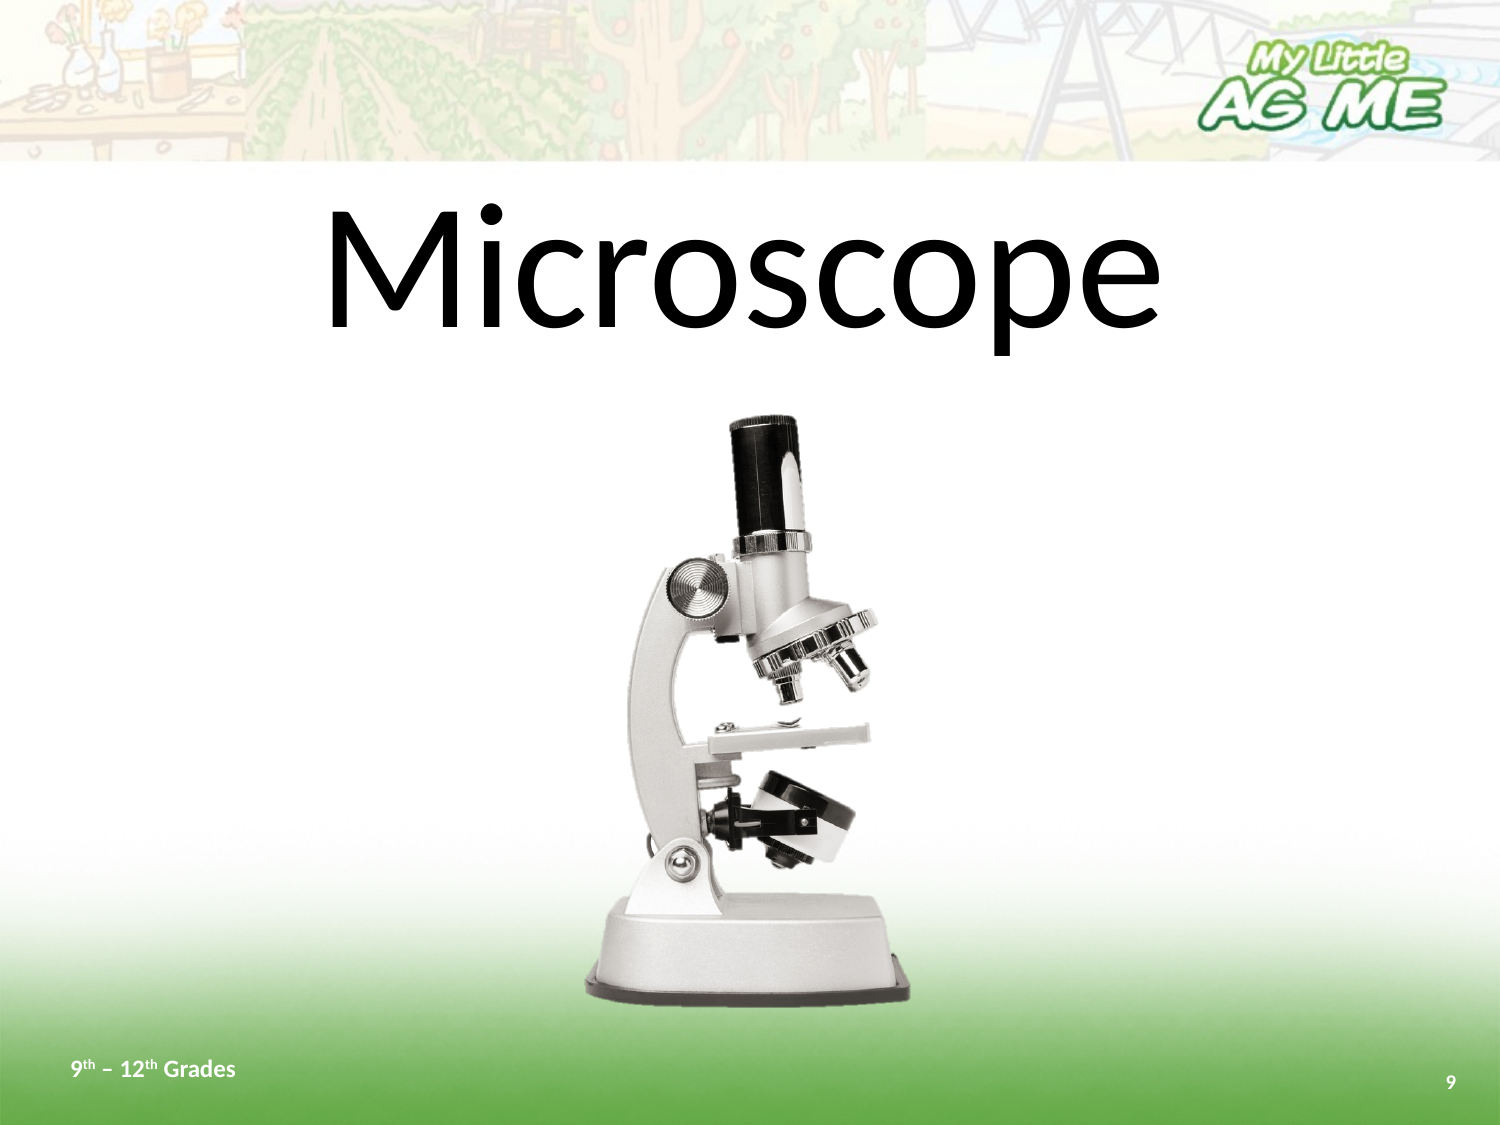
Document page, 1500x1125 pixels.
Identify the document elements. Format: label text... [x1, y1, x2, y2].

picture [0, 0, 1500, 1125]
text_box Microscope [133, 140, 1352, 371]
